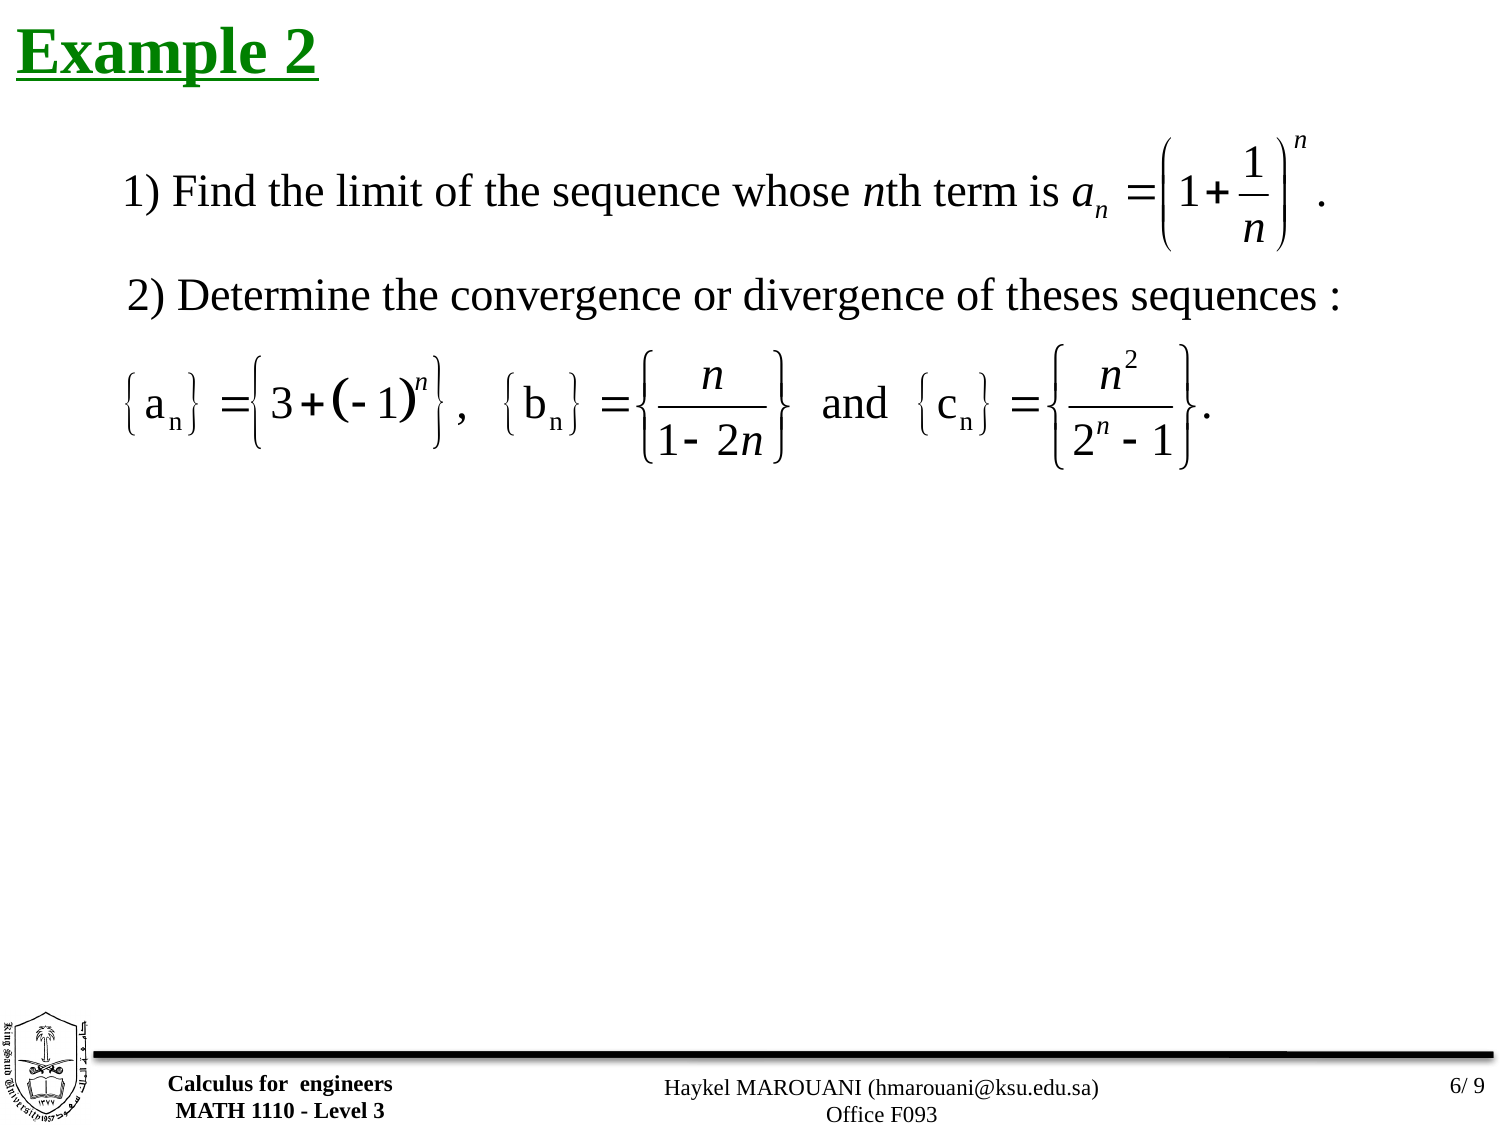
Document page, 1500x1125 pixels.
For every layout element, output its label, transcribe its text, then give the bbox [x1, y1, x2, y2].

slide_number Calculus for engineers MATH 1110 - Level 3 [105, 1060, 456, 1121]
slide_number 6/ 9 [1359, 1062, 1500, 1123]
text_box Example 2 [1, 0, 334, 95]
picture [0, 1010, 91, 1125]
footer Haykel MAROUANI (hmarouani@ksu.edu.sa) Office F093 [644, 1065, 1120, 1125]
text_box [119, 116, 1348, 481]
